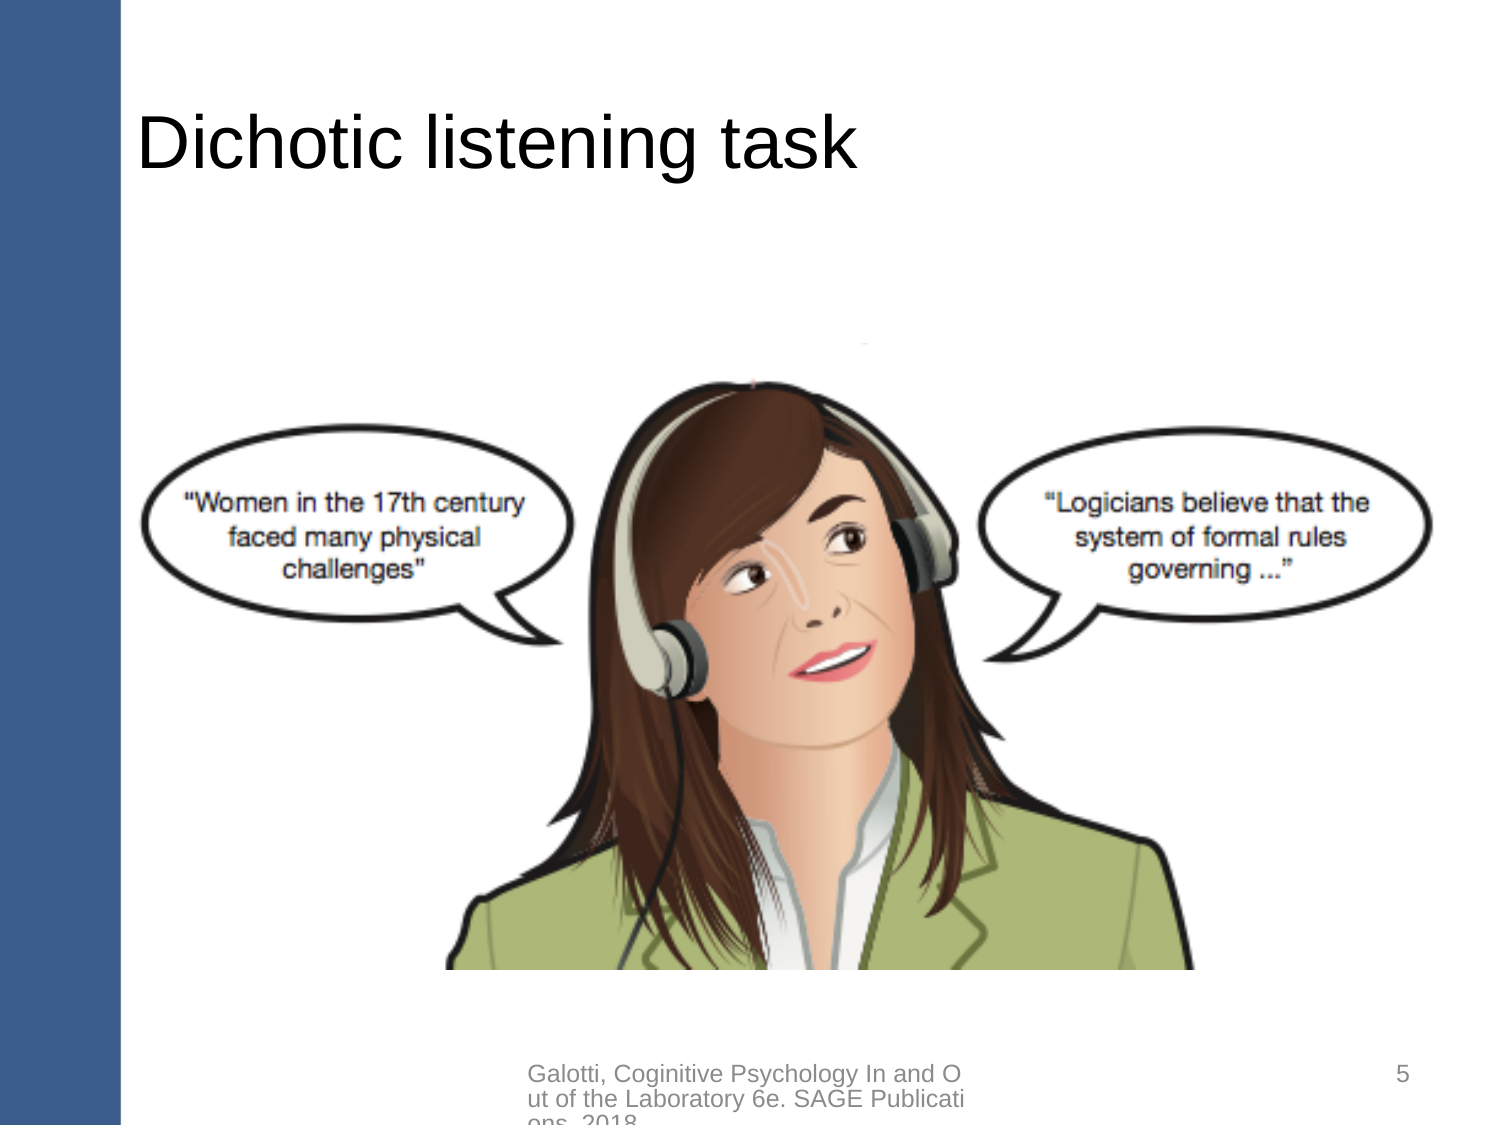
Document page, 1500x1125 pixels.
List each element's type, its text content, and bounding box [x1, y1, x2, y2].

slide_number 5 [1074, 1042, 1425, 1103]
title Dichotic listening task [121, 45, 1472, 233]
footer Galotti, Coginitive Psychology In and Out of the Laboratory 6e. SAGE Publications, 2018. [512, 1042, 988, 1103]
picture [0, 0, 1500, 1125]
